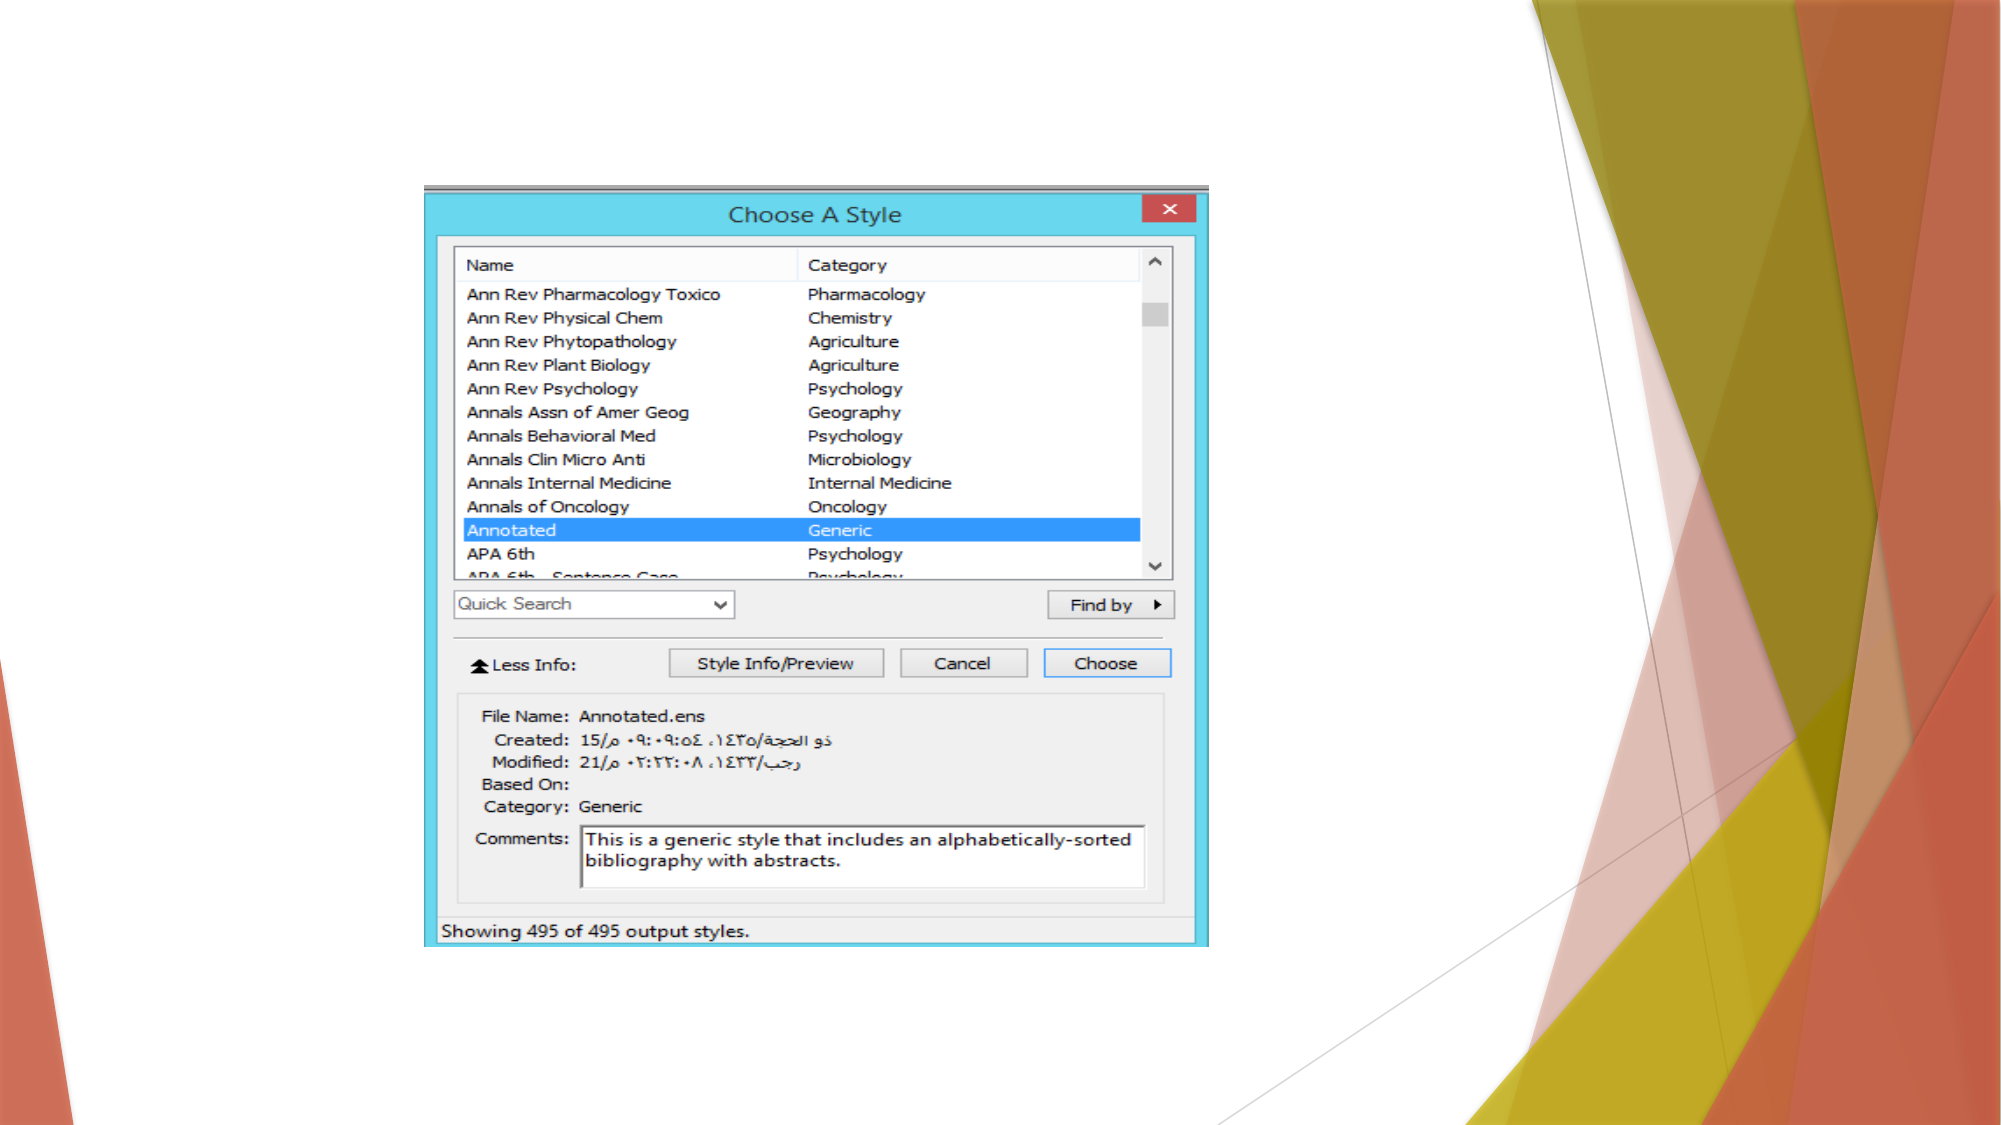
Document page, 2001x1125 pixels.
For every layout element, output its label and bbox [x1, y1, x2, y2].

list [424, 185, 1209, 948]
